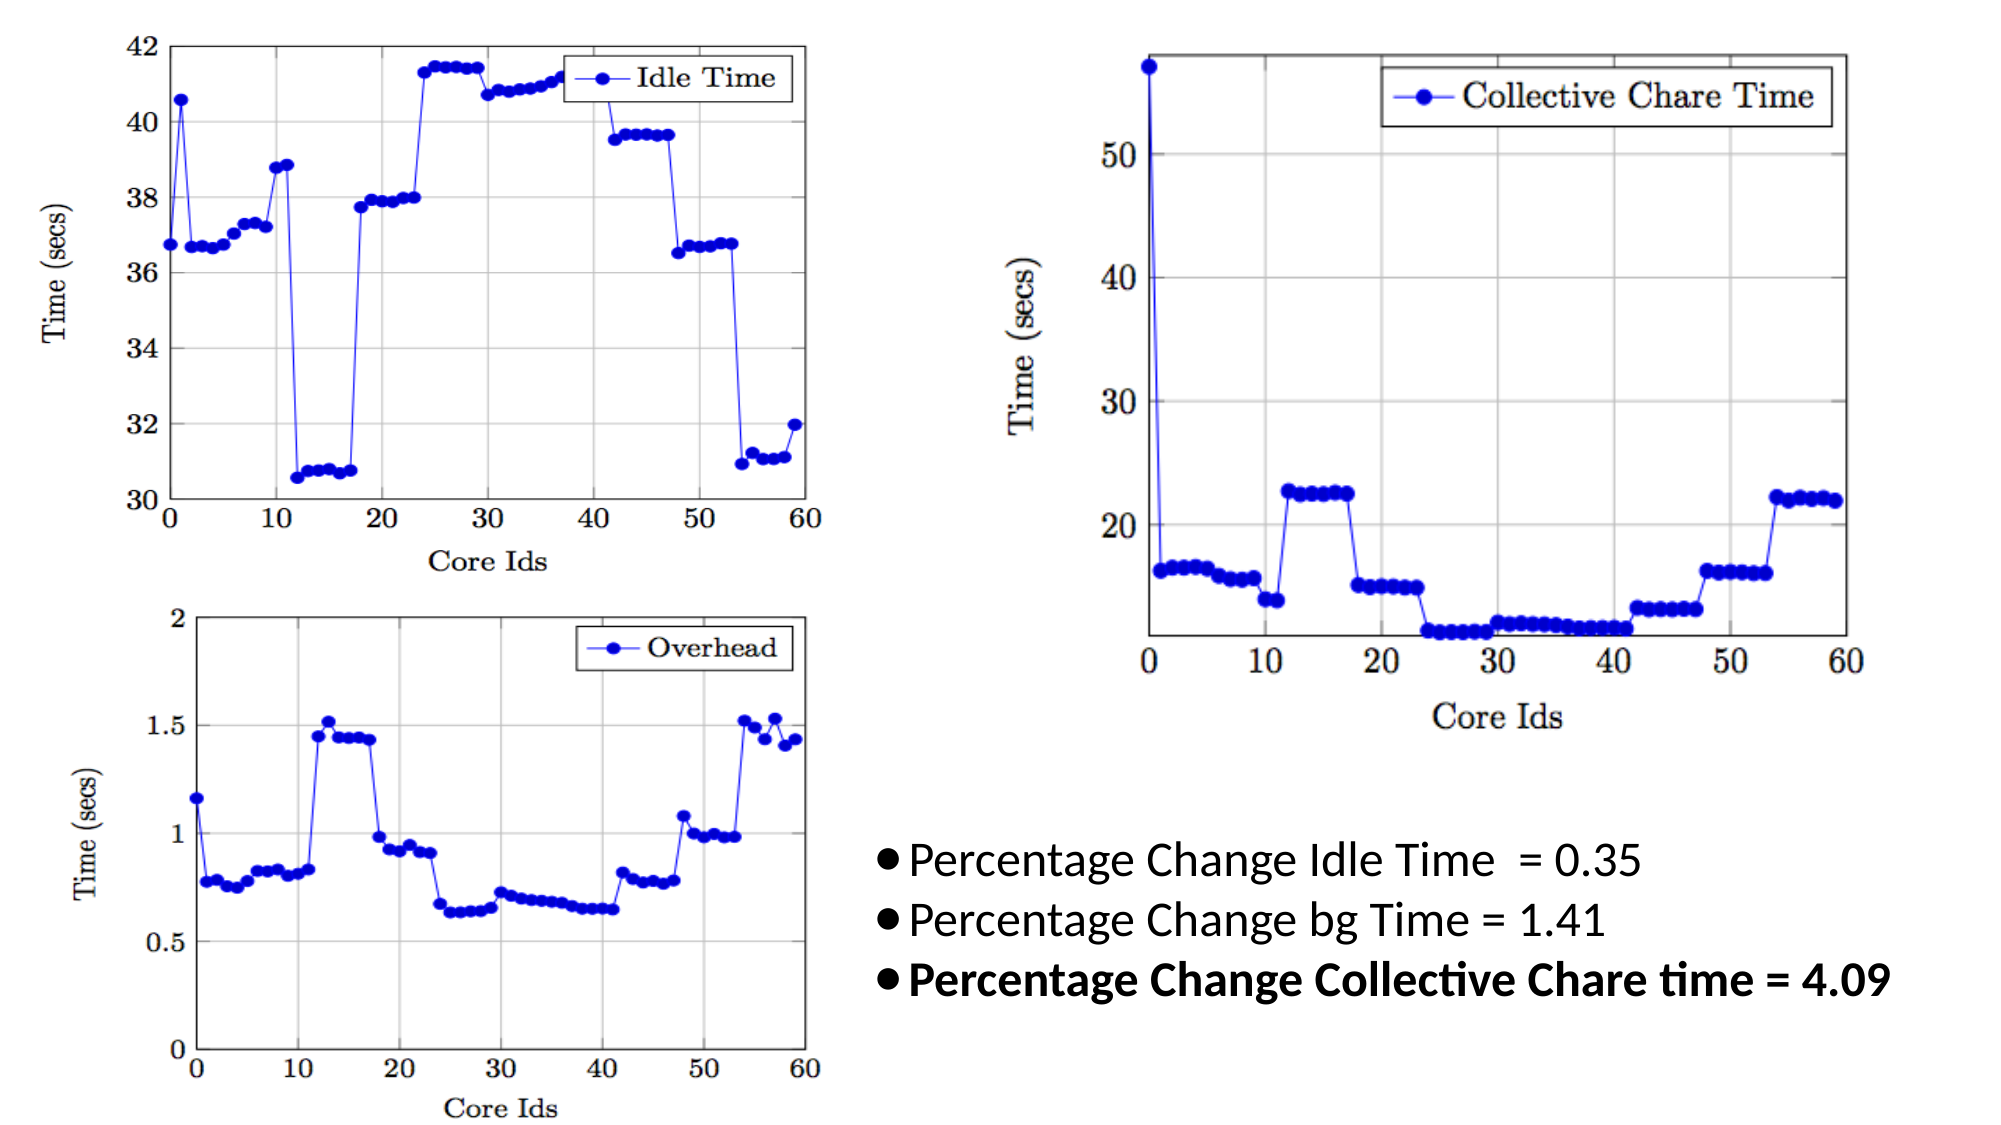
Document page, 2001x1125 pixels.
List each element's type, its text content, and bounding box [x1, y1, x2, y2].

picture [9, 0, 928, 1125]
picture [959, 9, 1987, 781]
text_box Percentage Change Idle Time = 0.35 Percentage Change bg Time = 1.41 Percentage Change Collective Chare time = 4.09 [932, 806, 1948, 1028]
